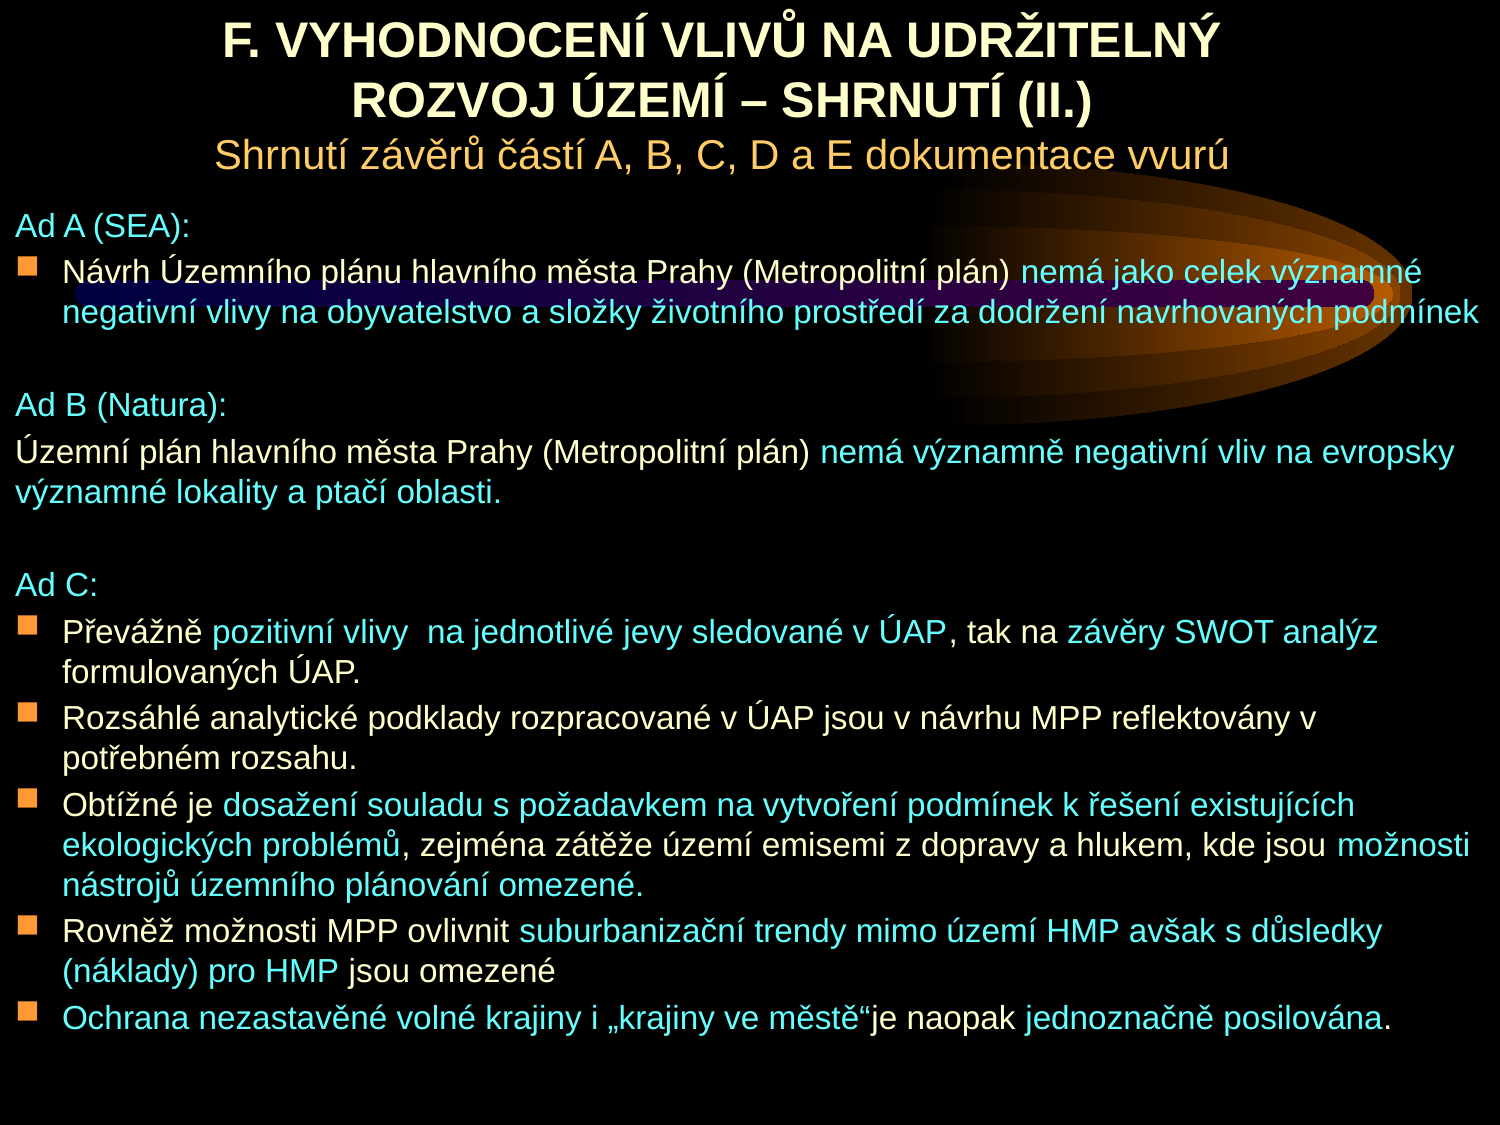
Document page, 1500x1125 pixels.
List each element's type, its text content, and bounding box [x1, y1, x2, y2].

list Ad A (SEA): Návrh Územního plánu hlavního města Prahy (Metropolitní plán) nemá jako celek významné negativní vlivy na obyvatelstvo a složky životního prostředí za dodržení navrhovaných podmínek Ad B (Natura): Územní plán hlavního města Prahy (Metropolitní plán) nemá významně negativní vliv na evropsky významné lokality a ptačí oblasti. Ad C: Převážně pozitivní vlivy na jednotlivé jevy sledované v ÚAP, tak na závěry SWOT analýz formulovaných ÚAP. Rozsáhlé analytické podklady rozpracované v ÚAP jsou v návrhu MPP reflektovány v potřebném rozsahu. Obtížné je dosažení souladu s požadavkem na vytvoření podmínek k řešení existujících ekologických problémů, zejména zátěže území emisemi z dopravy a hlukem, kde jsou možnosti nástrojů územního plánování omezené. Rovněž možnosti MPP ovlivnit suburbanizační trendy mimo území HMP avšak s důsledky (náklady) pro HMP jsou omezené Ochrana nezastavěné volné krajiny i „krajiny ve městě“je naopak jednoznačně posilována. [0, 196, 1500, 1094]
title F. VYHODNOCENÍ VLIVŮ NA UDRŽITELNÝ ROZVOJ ÚZEMÍ – SHRNUTÍ (II.) Shrnutí závěrů částí A, B, C, D a E dokumentace vvurú [0, 0, 1463, 196]
